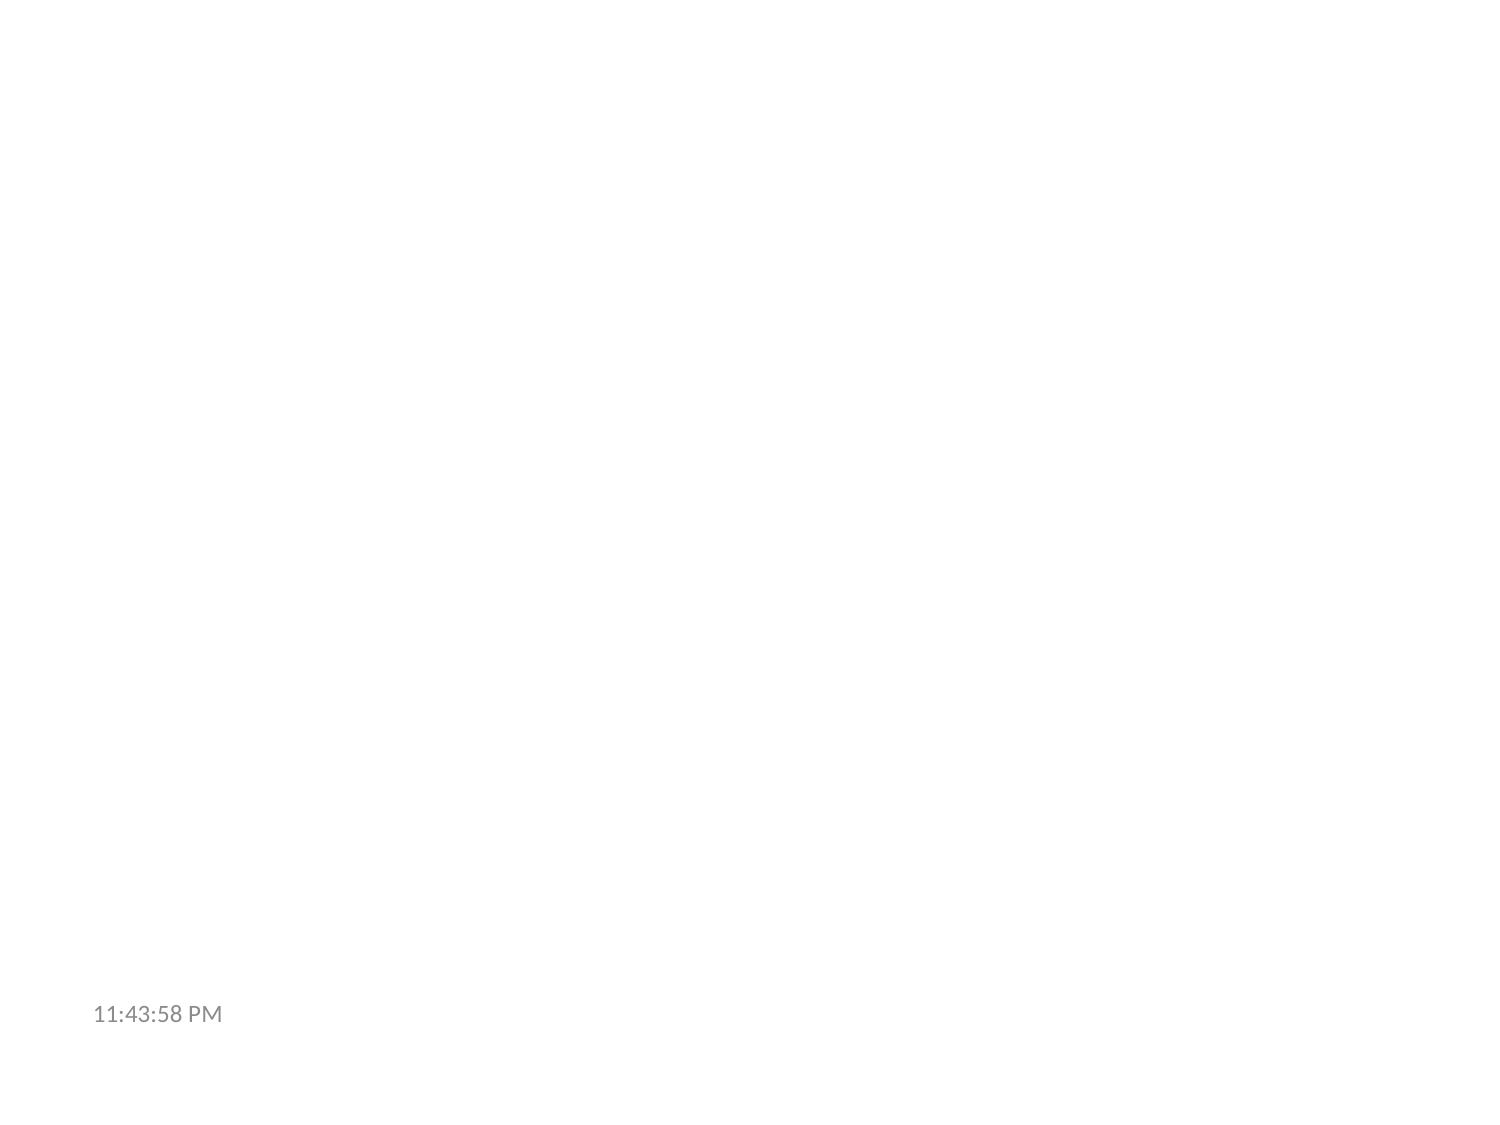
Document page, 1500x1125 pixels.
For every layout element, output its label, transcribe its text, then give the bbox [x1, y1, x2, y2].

text_box 3:35:09 PM [77, 982, 428, 1043]
